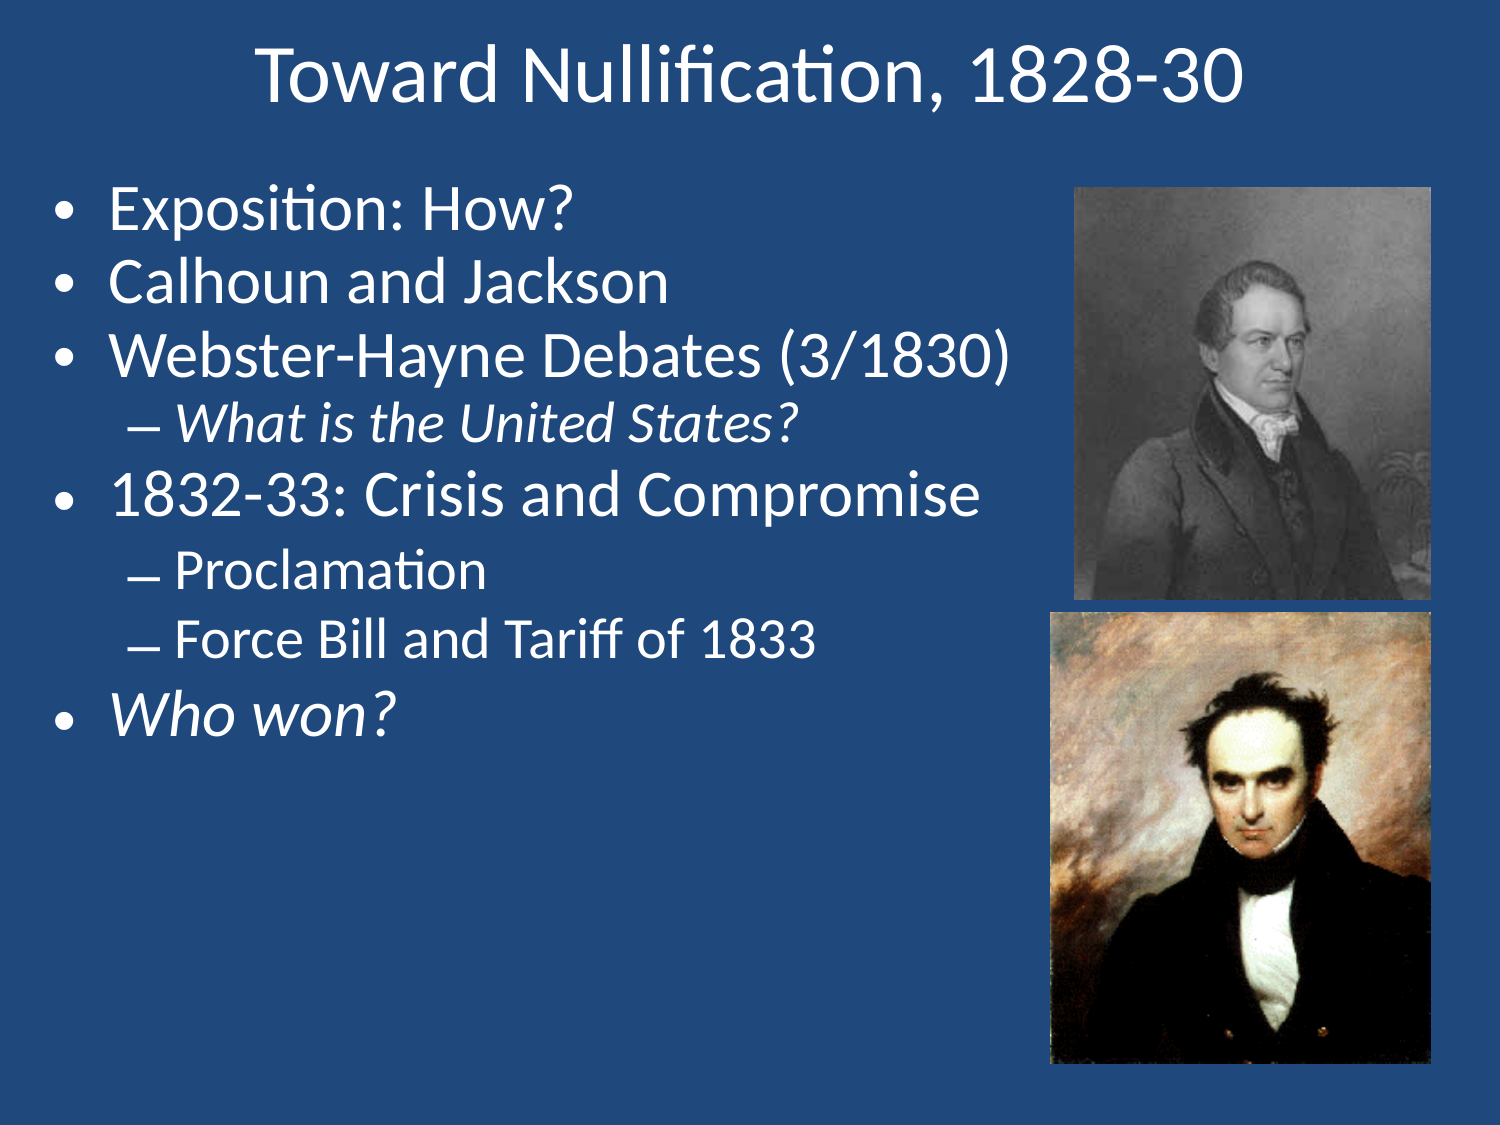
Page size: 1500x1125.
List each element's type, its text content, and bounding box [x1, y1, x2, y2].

list Exposition: How? Calhoun and Jackson Webster-Hayne Debates (3/1830) What is the United States? 1832-33: Crisis and Compromise Proclamation Force Bill and Tariff of 1833 Who won? [37, 174, 1038, 1005]
picture [1074, 187, 1431, 601]
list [1049, 612, 1432, 1065]
title Toward Nullification, 1828-30 [75, 0, 1425, 163]
